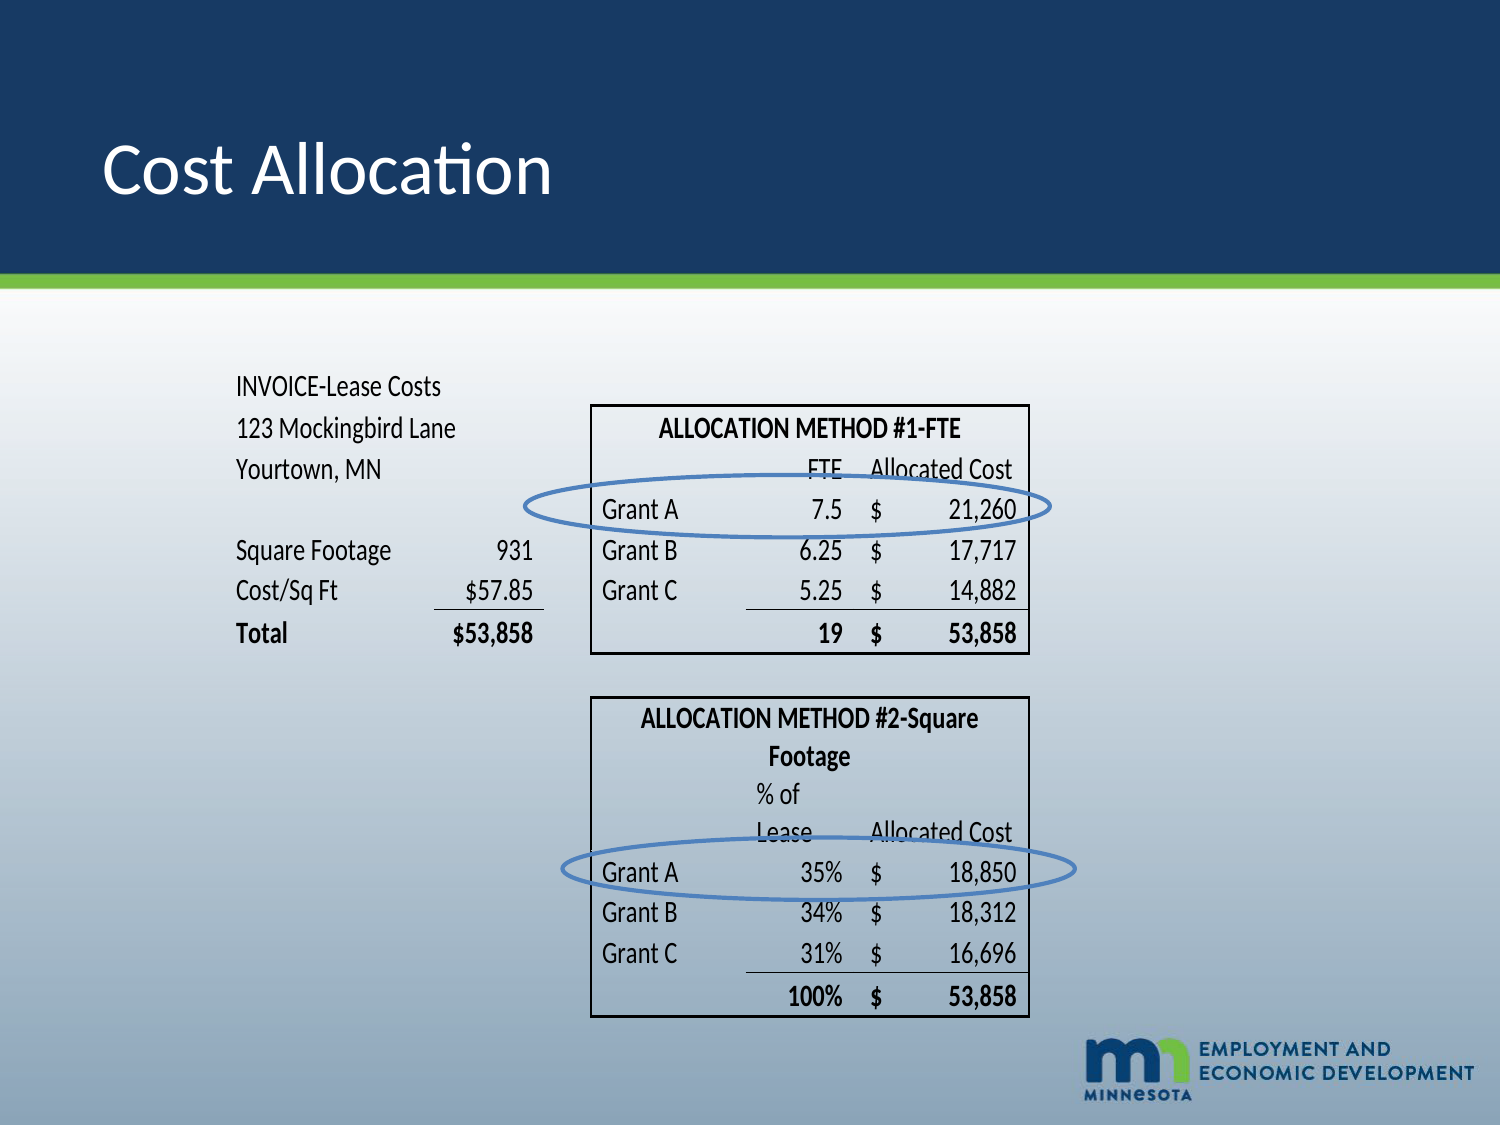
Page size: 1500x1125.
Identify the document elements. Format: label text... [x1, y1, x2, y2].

text_box Cost Allocation [87, 112, 588, 218]
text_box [224, 362, 1500, 1076]
picture [0, 0, 1500, 1125]
